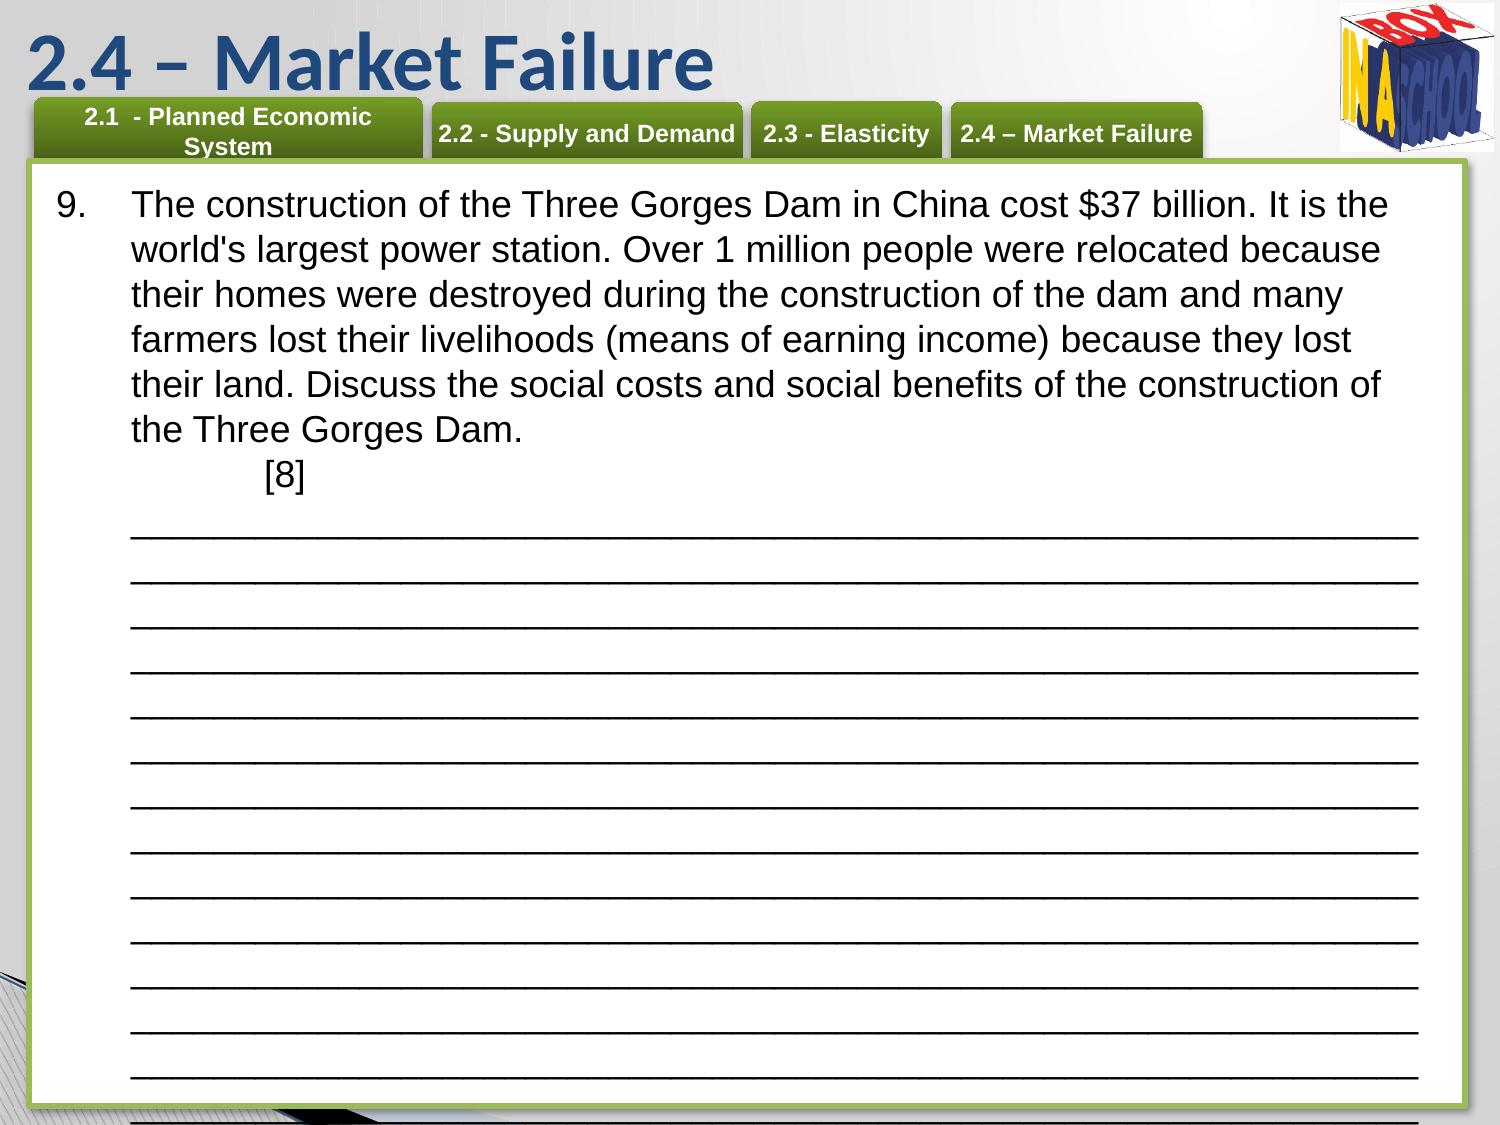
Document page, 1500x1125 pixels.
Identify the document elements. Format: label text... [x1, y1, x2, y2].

picture [1340, 3, 1495, 152]
title 2.4 – Market Failure [11, 11, 1465, 102]
text_box The construction of the Three Gorges Dam in China cost $37 billion. It is the world's largest power station. Over 1 million people were relocated because their homes were destroyed during the construction of the dam and many farmers lost their livelihoods (means of earning income) because they lost their land. Discuss the social costs and social benefits of the construction of the Three Gorges Dam. [8] ____________________________________________________________________________________________________________________________________________________________________________________________________________________________________________________________________________________________________________________________________________________________________________________________________________________________________________________________________________________________________________________________________________________________________________________________________________________________________________________________________________________________________________________________________________________________________________________________________________________________________________________________________________________________________ [41, 172, 1447, 1125]
